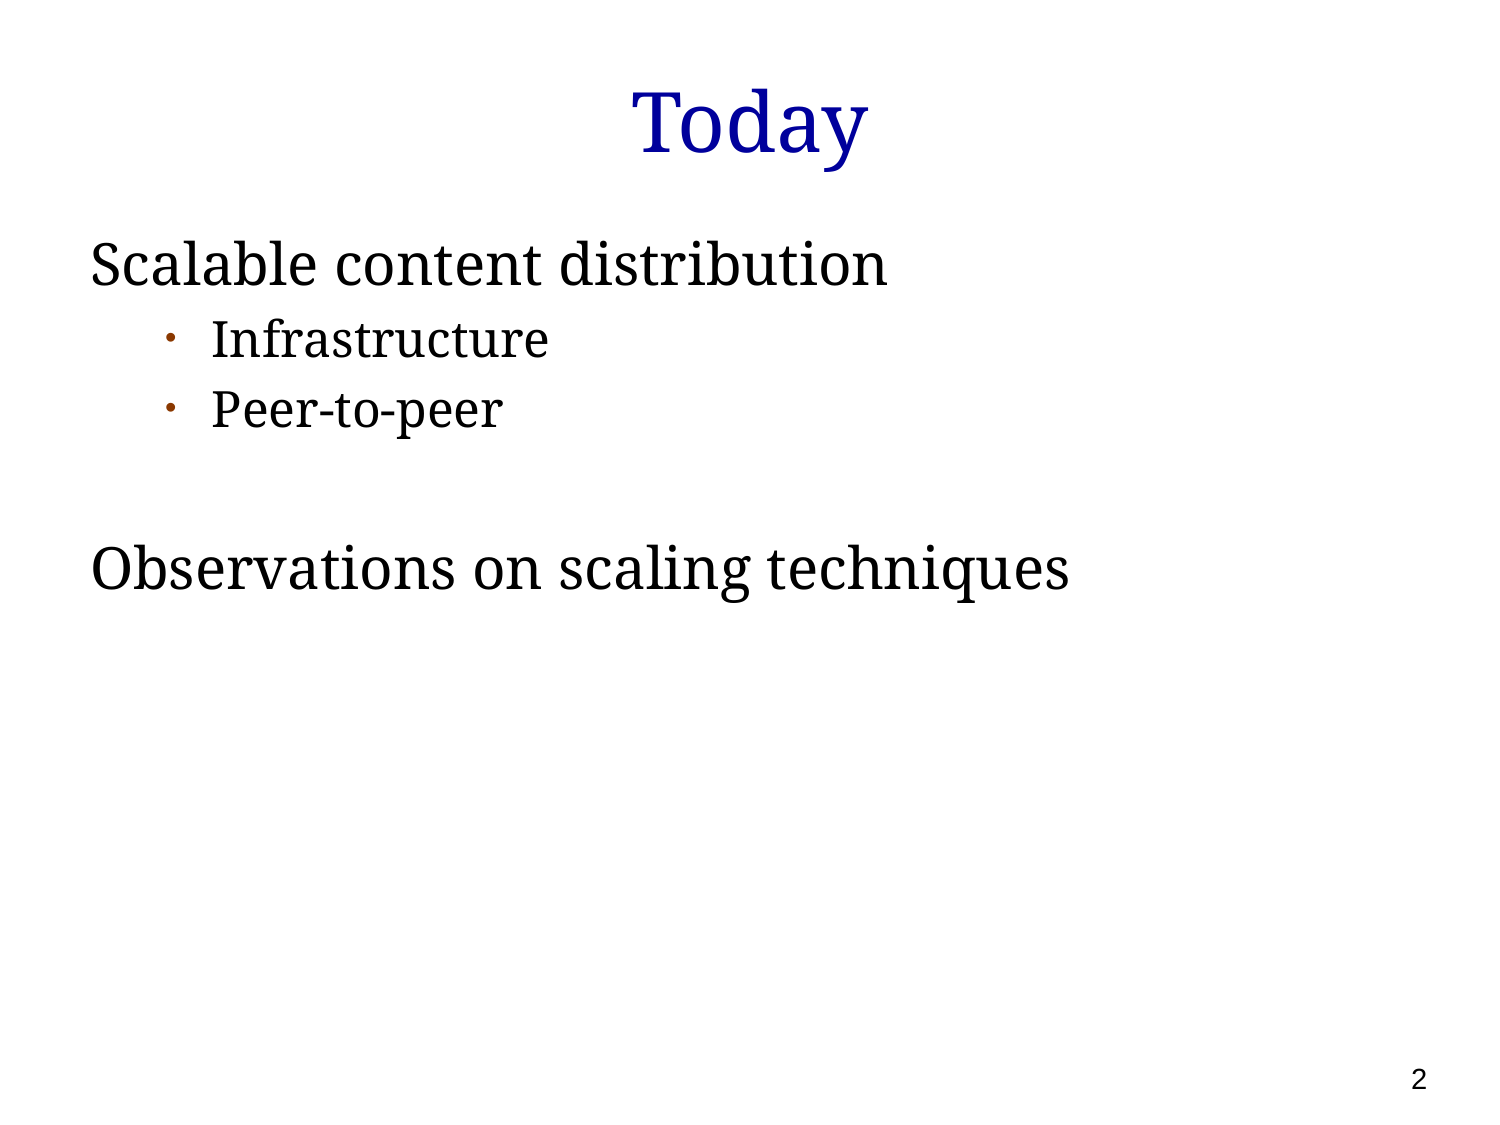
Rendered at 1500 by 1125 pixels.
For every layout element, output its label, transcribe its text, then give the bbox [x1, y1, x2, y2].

title Today [74, 47, 1426, 191]
list Scalable content distribution Infrastructure Peer-to-peer Observations on scaling techniques [74, 219, 1426, 963]
slide_number 2 [1092, 1024, 1443, 1103]
